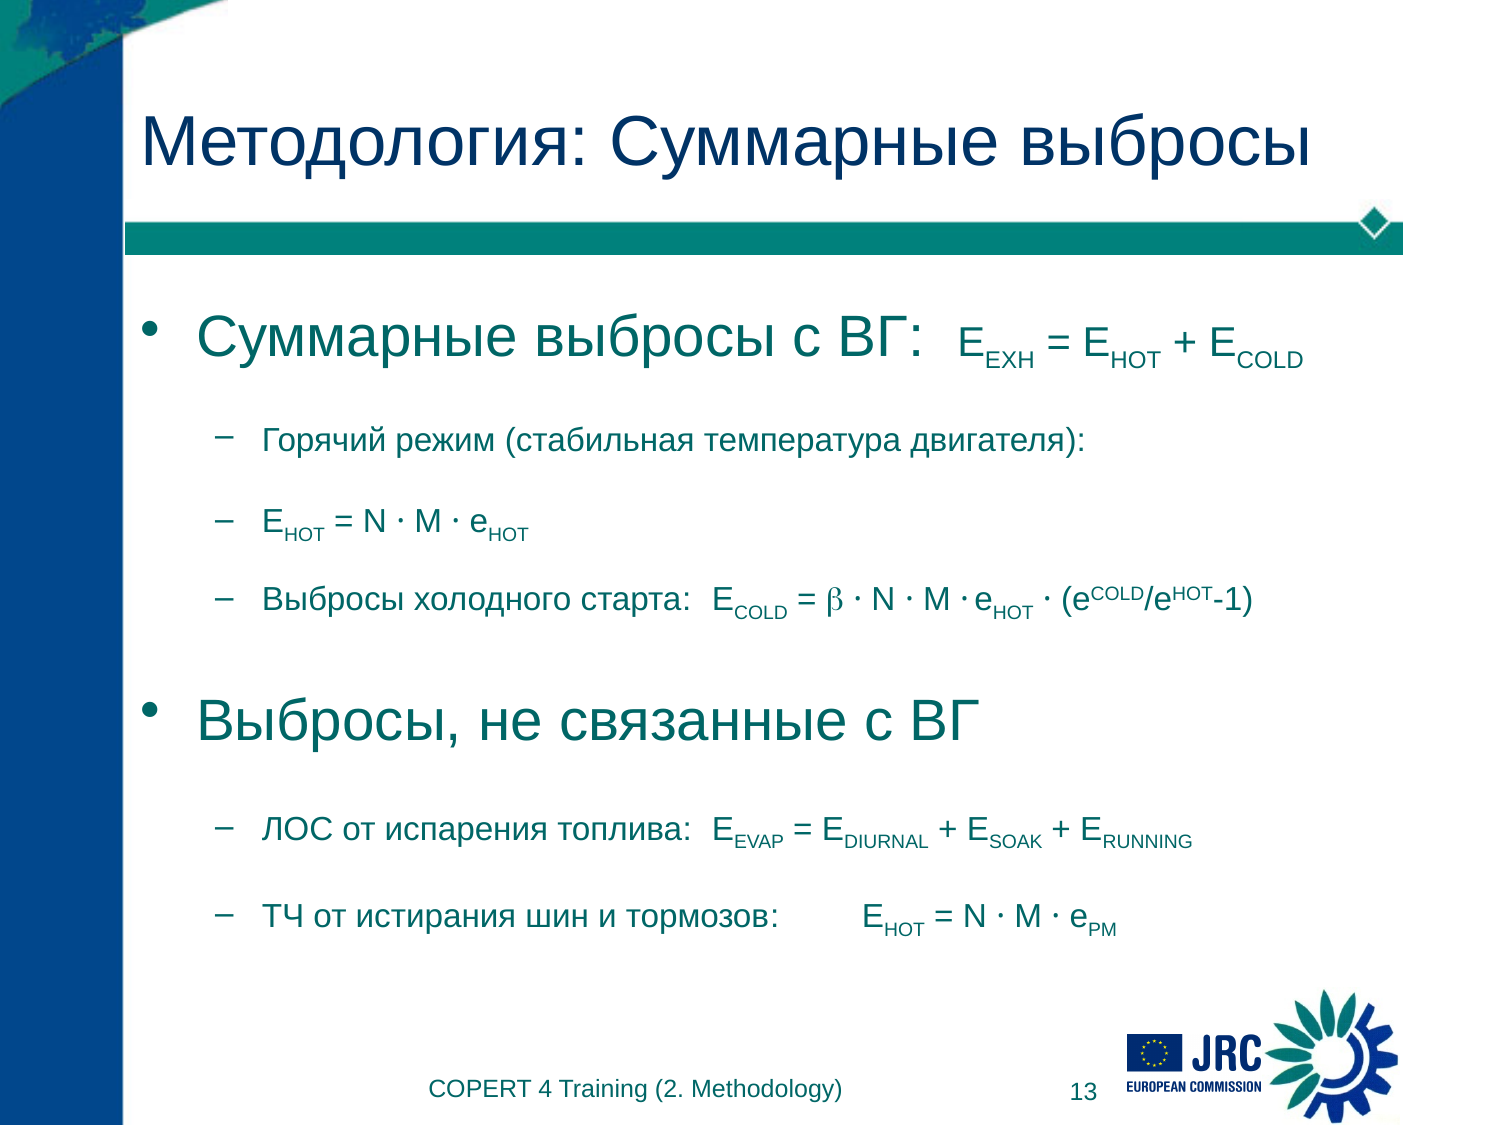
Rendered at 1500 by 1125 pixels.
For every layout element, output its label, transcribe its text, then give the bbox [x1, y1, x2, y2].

footer COPERT 4 Training (2. Methodology) [324, 1062, 948, 1110]
list Суммарные выбросы с ВГ: EEXH = EHOT + ECOLD Горячий режим (стабильная температура двигателя): EHOT = N · M · eHOT Выбросы холодного старта: ECOLD =  · N · M · eHOT · (eCOLD/eHOT-1) Выбросы, не связанные с ВГ ЛОС от испарения топлива: EEVAP = EDIURNAL + ESOAK + ERUNNING ТЧ от истирания шин и тормозов: EHOT = N · M · ePM [124, 274, 1401, 963]
picture [0, 0, 1403, 1125]
slide_number 13 [987, 1062, 1113, 1113]
picture [1262, 987, 1400, 1125]
title Методология: Суммарные выбросы [124, 33, 1401, 188]
picture [1127, 1034, 1261, 1092]
